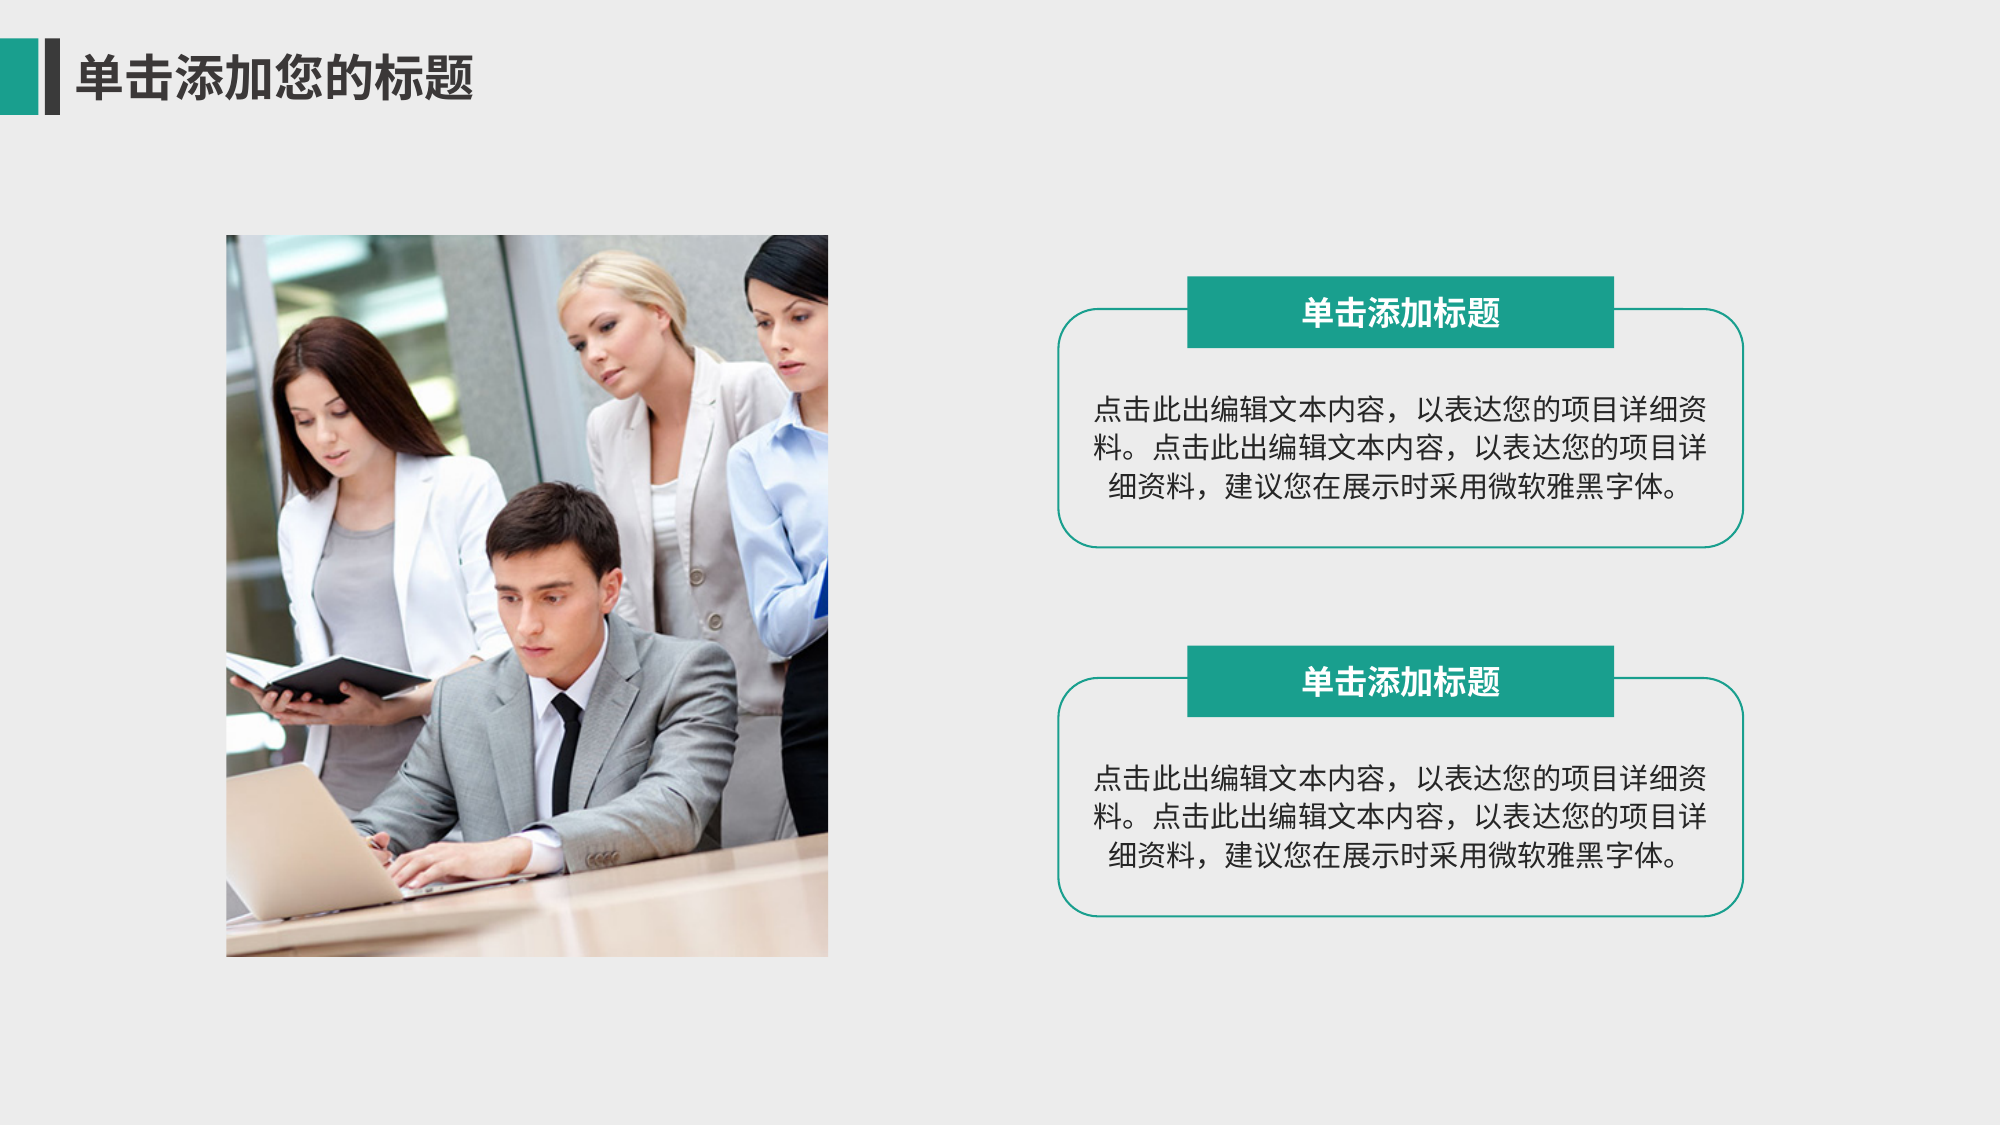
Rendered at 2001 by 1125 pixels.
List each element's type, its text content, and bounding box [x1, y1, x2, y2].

text_box 点击此出编辑文本内容，以表达您的项目详细资料。点击此出编辑文本内容，以表达您的项目详细资料，建议您在展示时采用微软雅黑字体。 [1069, 749, 1733, 880]
picture [226, 235, 829, 957]
text_box 单击添加标题 [1203, 653, 1598, 709]
text_box 单击添加您的标题 [59, 39, 509, 114]
text_box [1057, 676, 1745, 918]
text_box 单击添加标题 [1203, 285, 1598, 340]
text_box [1186, 275, 1615, 349]
text_box 点击此出编辑文本内容，以表达您的项目详细资料。点击此出编辑文本内容，以表达您的项目详细资料，建议您在展示时采用微软雅黑字体。 [1069, 380, 1733, 511]
text_box [1186, 644, 1615, 718]
text_box [1057, 307, 1745, 549]
